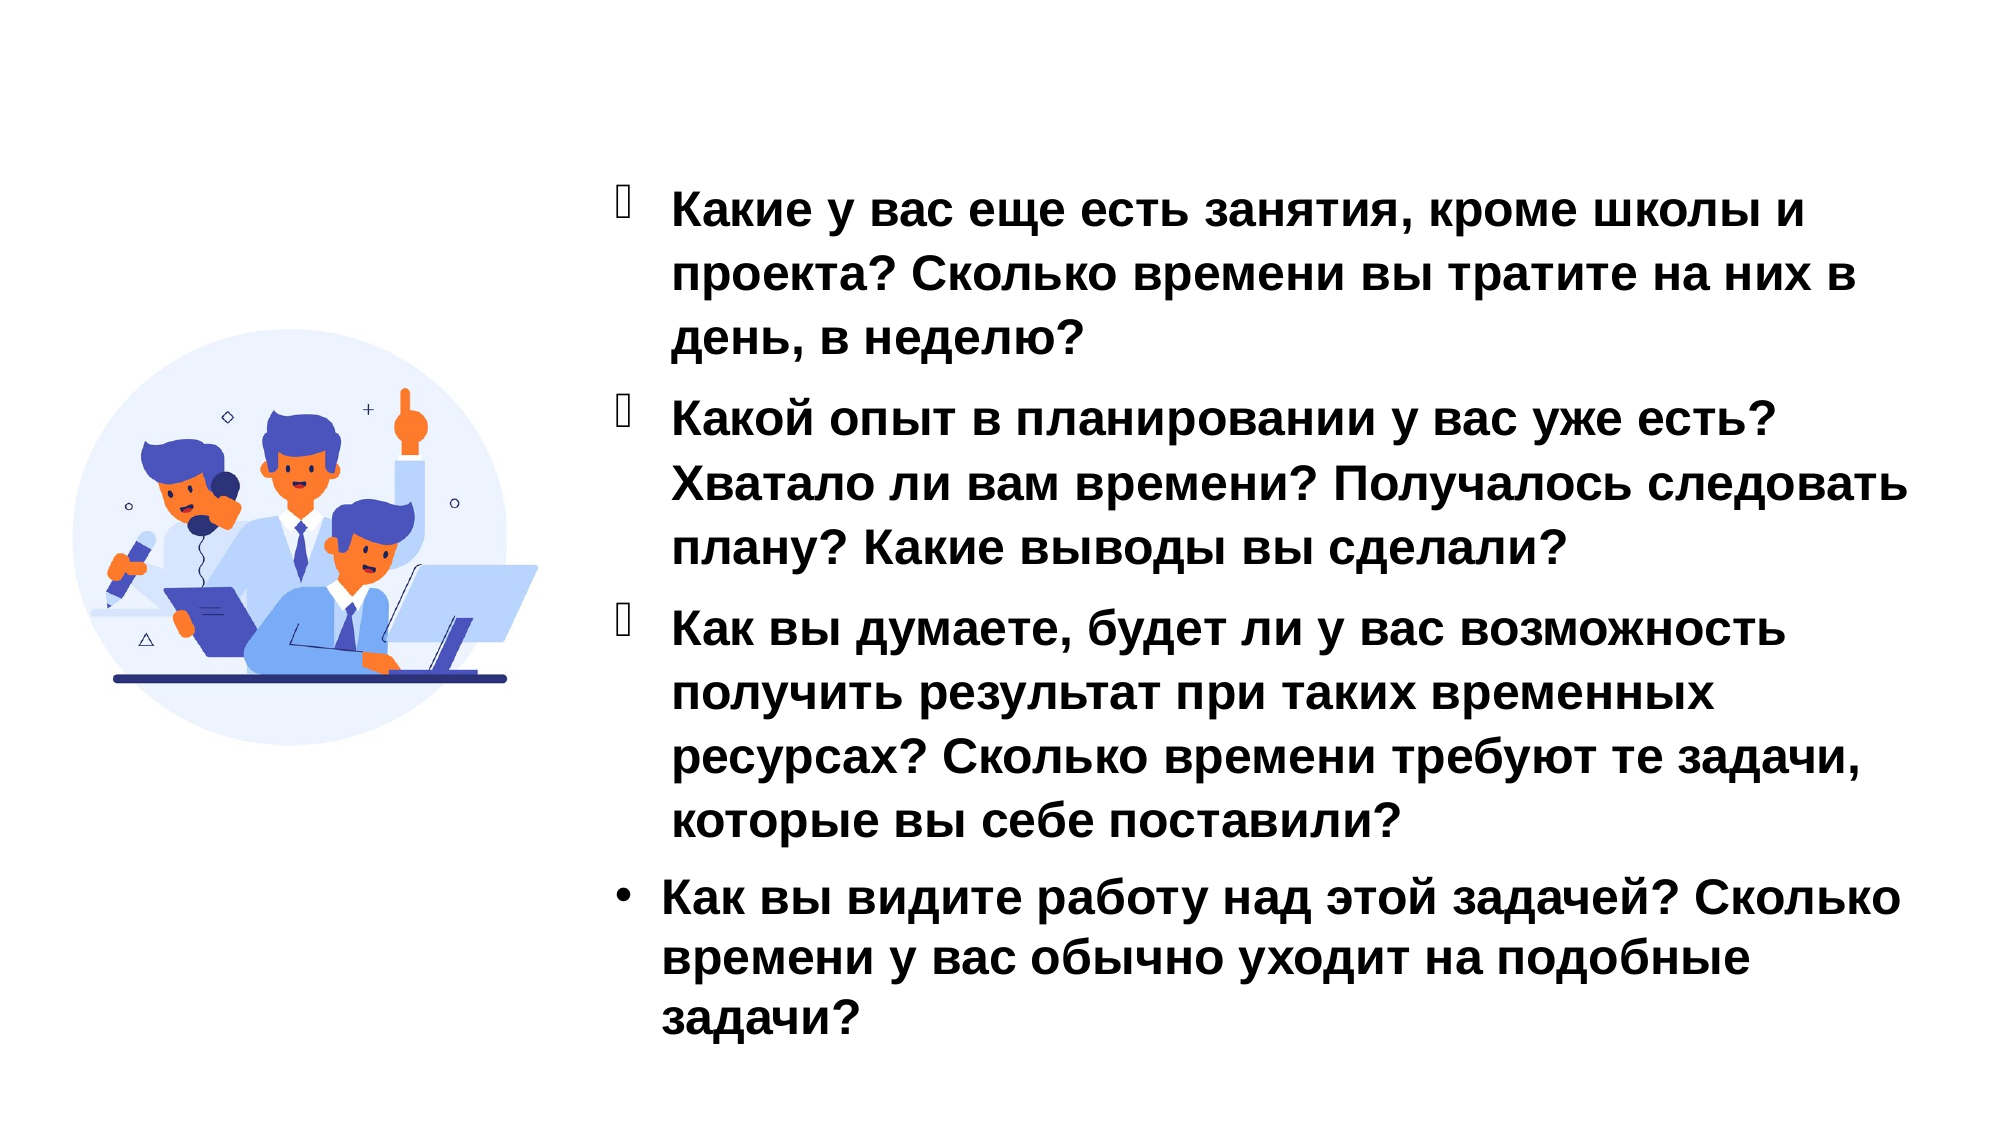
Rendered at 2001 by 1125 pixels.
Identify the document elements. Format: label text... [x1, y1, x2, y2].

picture [0, 235, 603, 839]
text_box Какие у вас еще есть занятия, кроме школы и проекта? Сколько времени вы тратите на них в день, в неделю? Какой опыт в планировании у вас уже есть? Хватало ли вам времени? Получалось следовать плану? Какие выводы вы сделали? Как вы думаете, будет ли у вас возможность получить результат при таких временных ресурсах? Сколько времени требуют те задачи, которые вы себе поставили? Как вы видите работу над этой задачей? Сколько времени у вас обычно уходит на подобные задачи? [600, 164, 1977, 1052]
